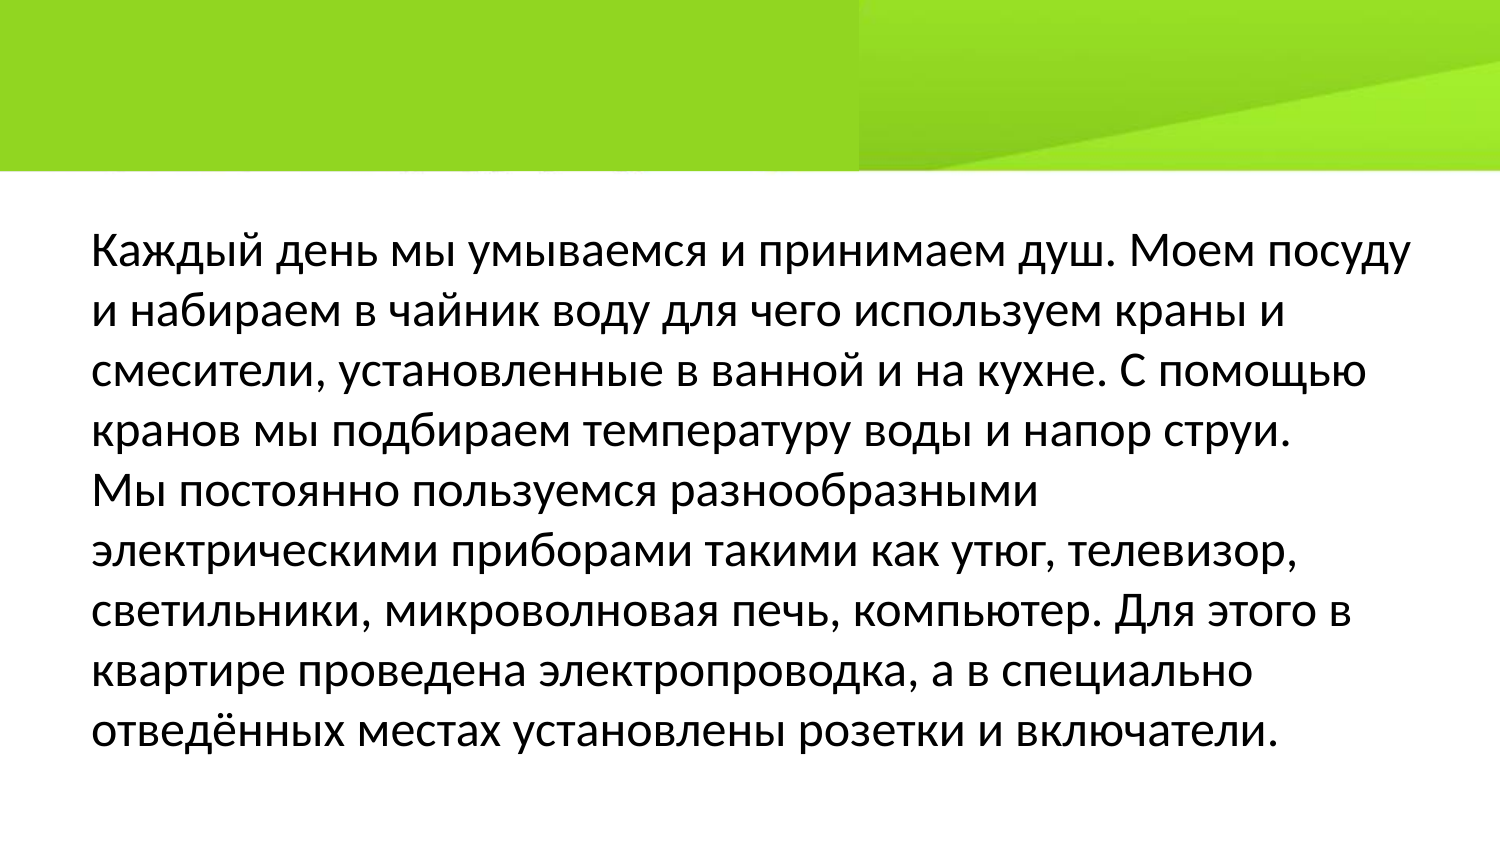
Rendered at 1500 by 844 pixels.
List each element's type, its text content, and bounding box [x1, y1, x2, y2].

list Каждый день мы умываемся и принимаем душ. Моем посуду и набираем в чайник воду для чего используем краны и смесители, установленные в ванной и на кухне. С помощью кранов мы подбираем температуру воды и напор струи. Мы постоянно пользуемся разнообразными электрическими приборами такими как утюг, телевизор, светильники, микроволновая печь, компьютер. Для этого в квартире проведена электропроводка, а в специально отведённых местах установлены розетки и включатели. [76, 209, 1429, 844]
text_box [0, 0, 861, 173]
picture [0, 0, 1500, 844]
